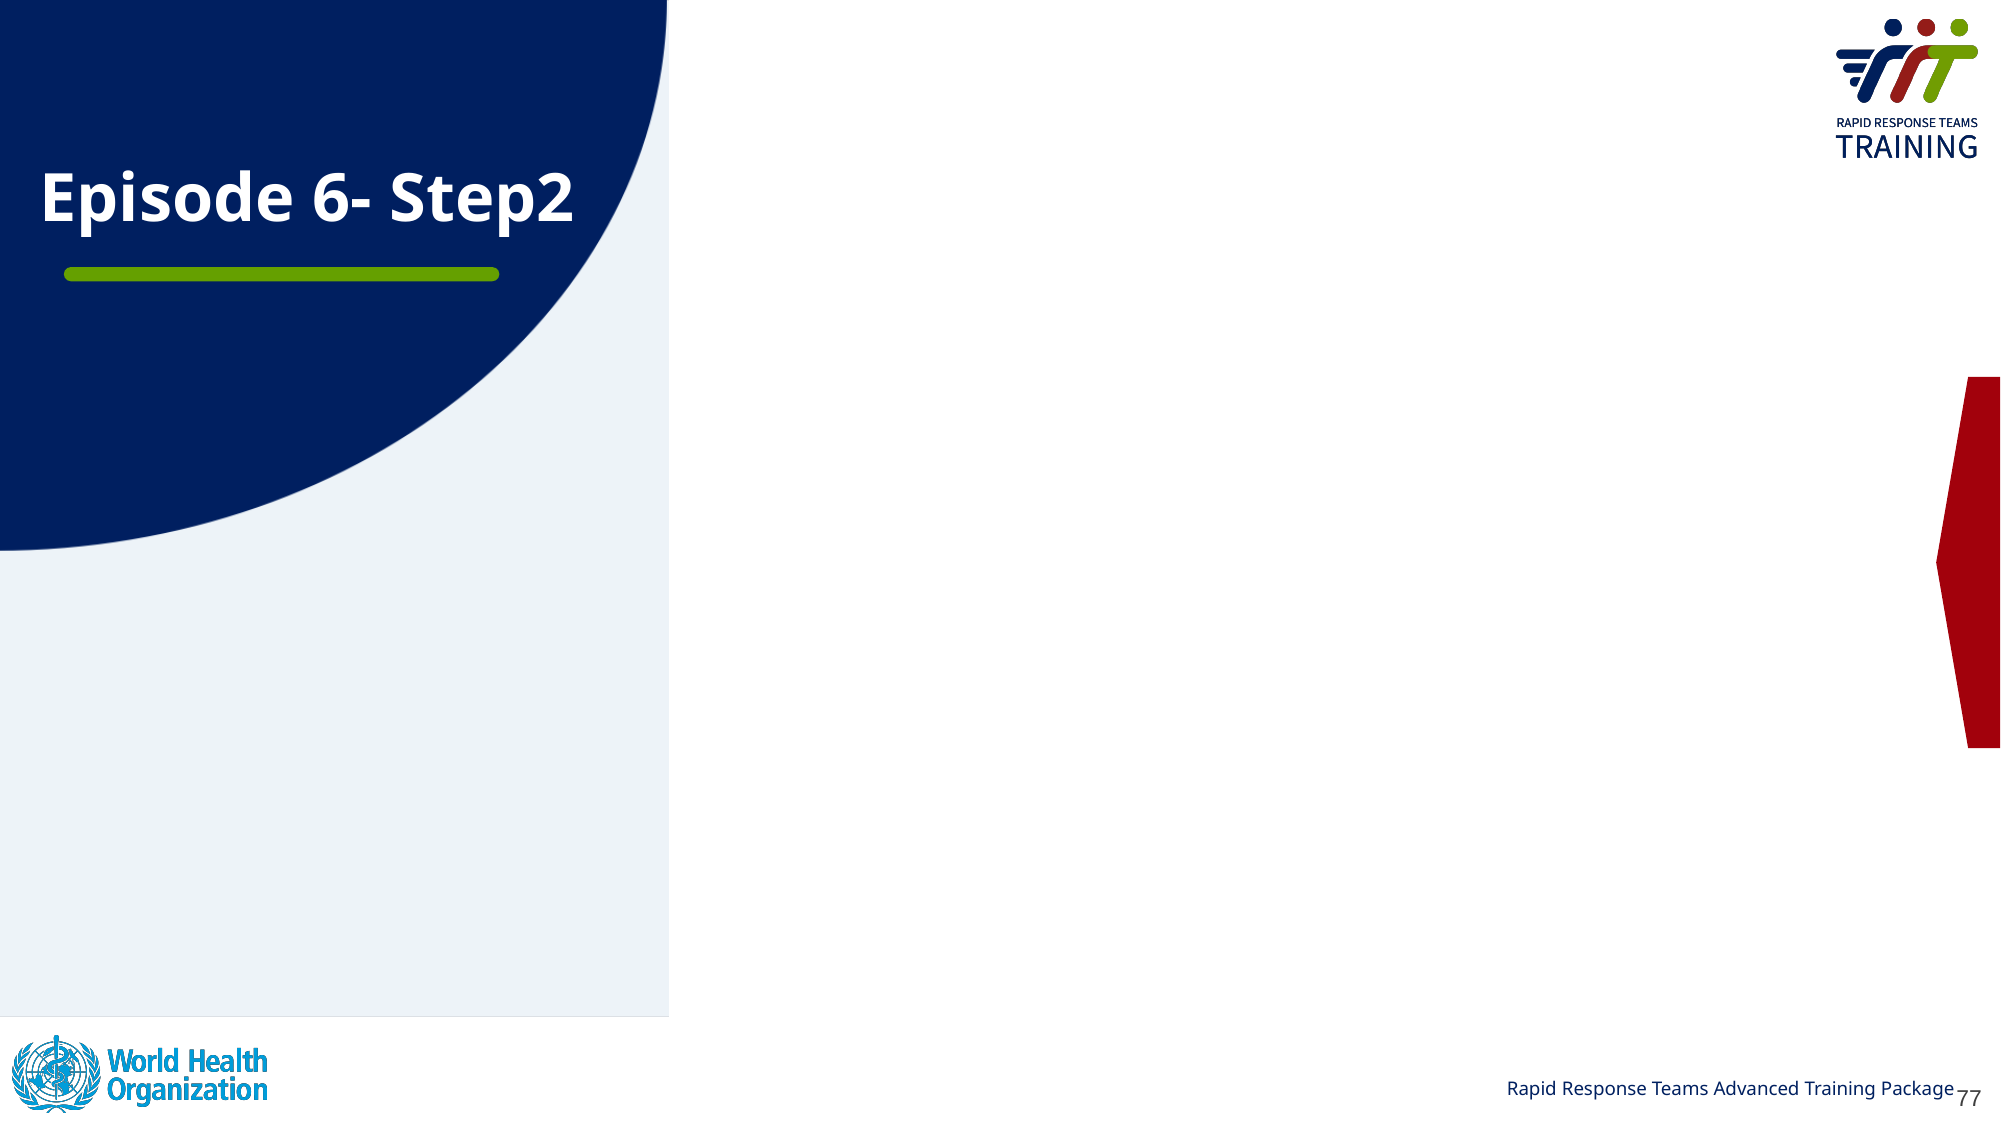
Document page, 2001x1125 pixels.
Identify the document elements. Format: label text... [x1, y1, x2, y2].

picture [30, 1083, 37, 1091]
picture [0, 0, 669, 1018]
picture [50, 1108, 62, 1113]
picture [36, 1088, 78, 1105]
picture [12, 1083, 48, 1113]
picture [34, 1054, 43, 1078]
picture [71, 1053, 90, 1091]
picture [1835, 19, 1978, 167]
picture [59, 1035, 267, 1113]
picture [22, 1062, 26, 1077]
picture [46, 1056, 54, 1062]
picture [24, 1054, 36, 1087]
picture [40, 1062, 47, 1070]
title Episode 6- Step2 [31, 105, 616, 295]
picture [12, 1035, 54, 1068]
